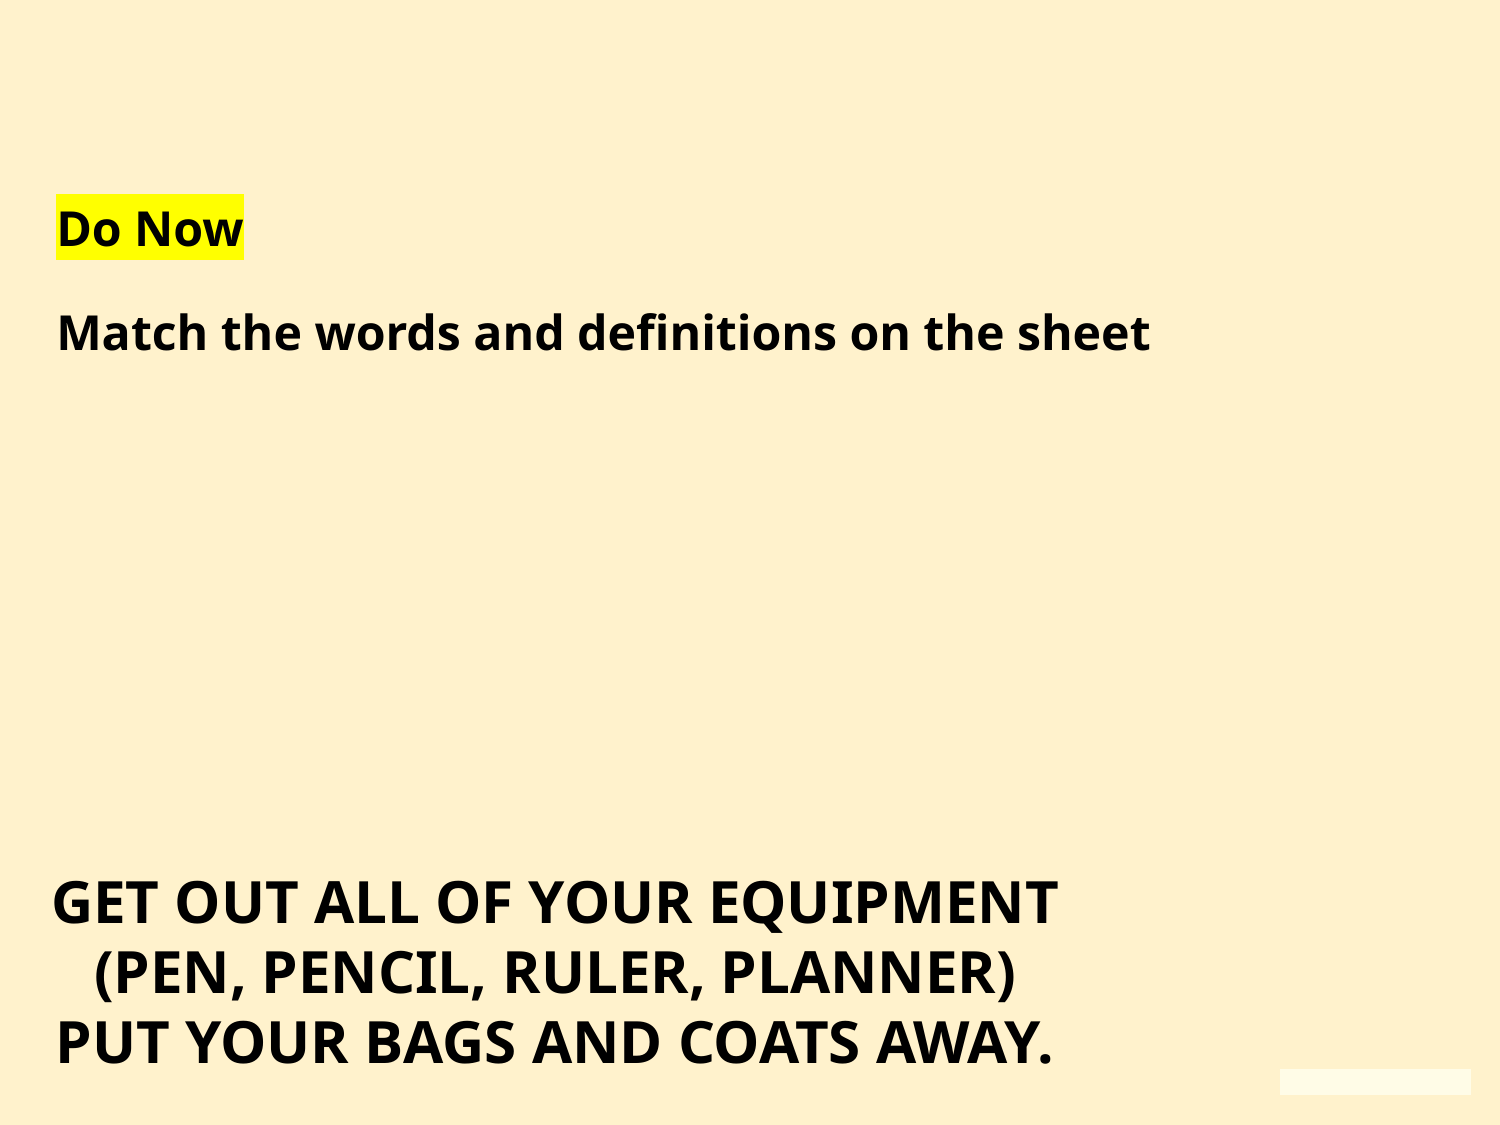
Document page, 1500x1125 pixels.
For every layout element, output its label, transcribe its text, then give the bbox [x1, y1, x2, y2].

text_box GET OUT ALL OF YOUR EQUIPMENT (PEN, PENCIL, RULER, PLANNER) PUT YOUR BAGS AND COATS AWAY. [0, 857, 1140, 1083]
text_box [1280, 1069, 1471, 1095]
title Do Now Match the words and definitions on the sheet [41, 196, 1336, 369]
